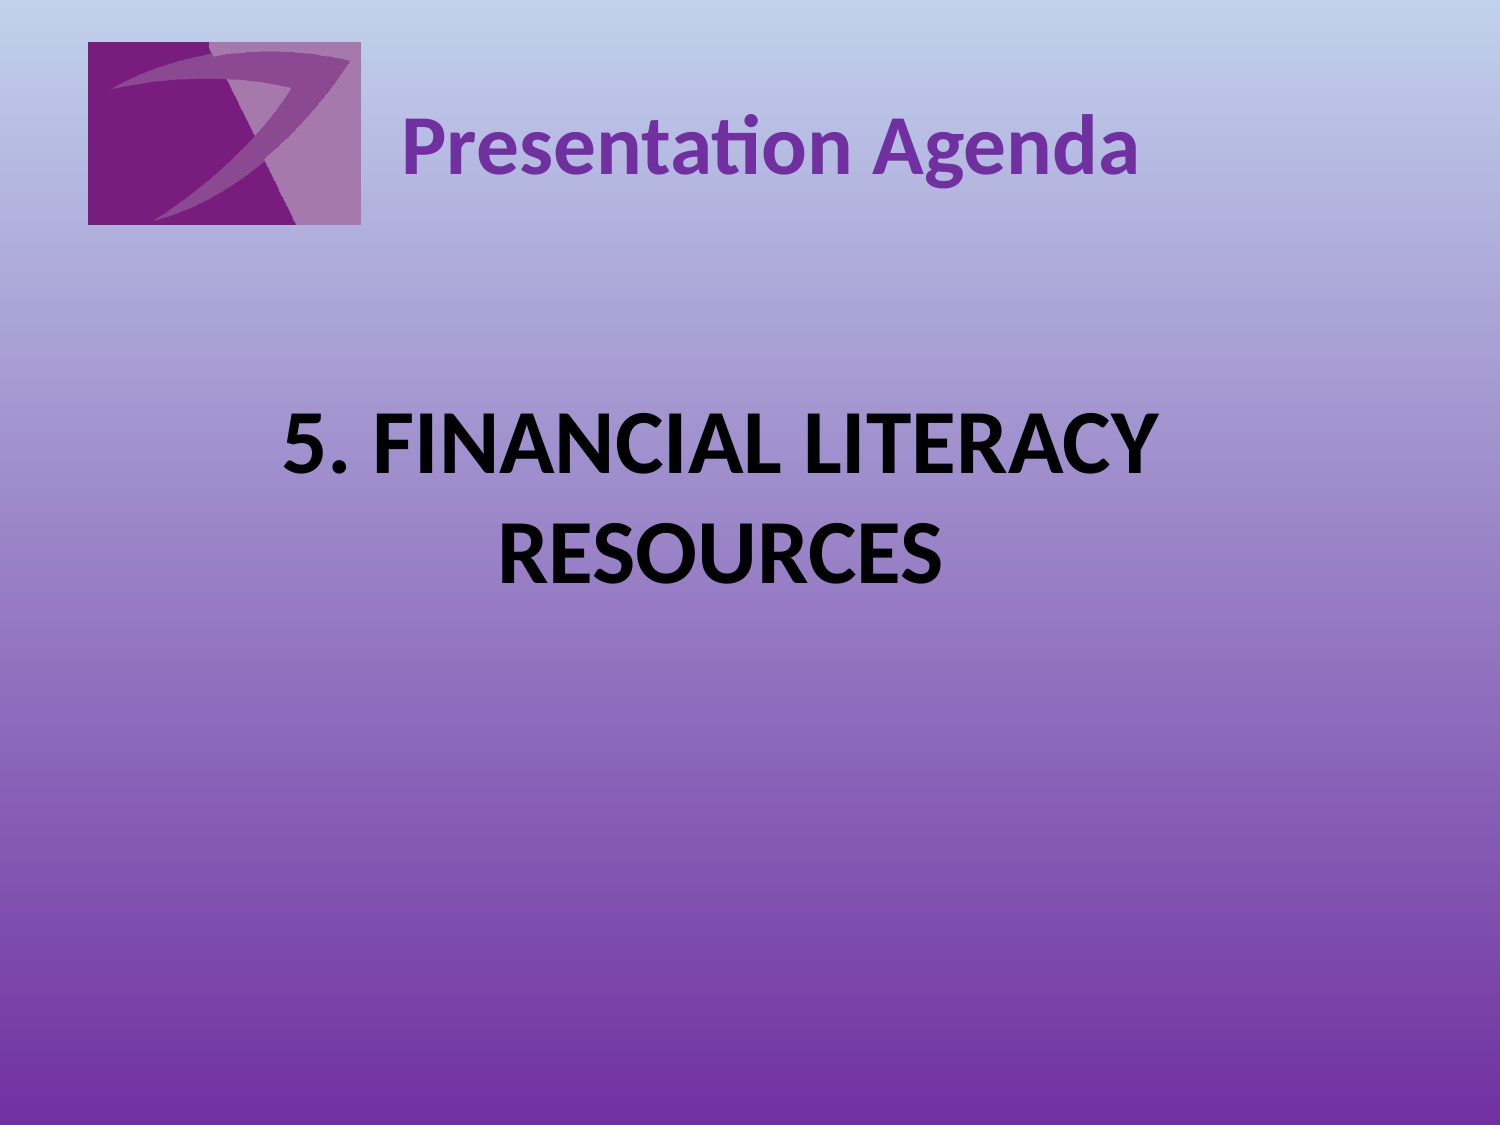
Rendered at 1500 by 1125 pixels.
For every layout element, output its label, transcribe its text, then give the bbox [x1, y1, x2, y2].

text_box Presentation Agenda [386, 82, 1465, 200]
picture [88, 42, 361, 226]
text_box 5. FINANCIAL LITERACY RESOURCES [163, 374, 1278, 610]
